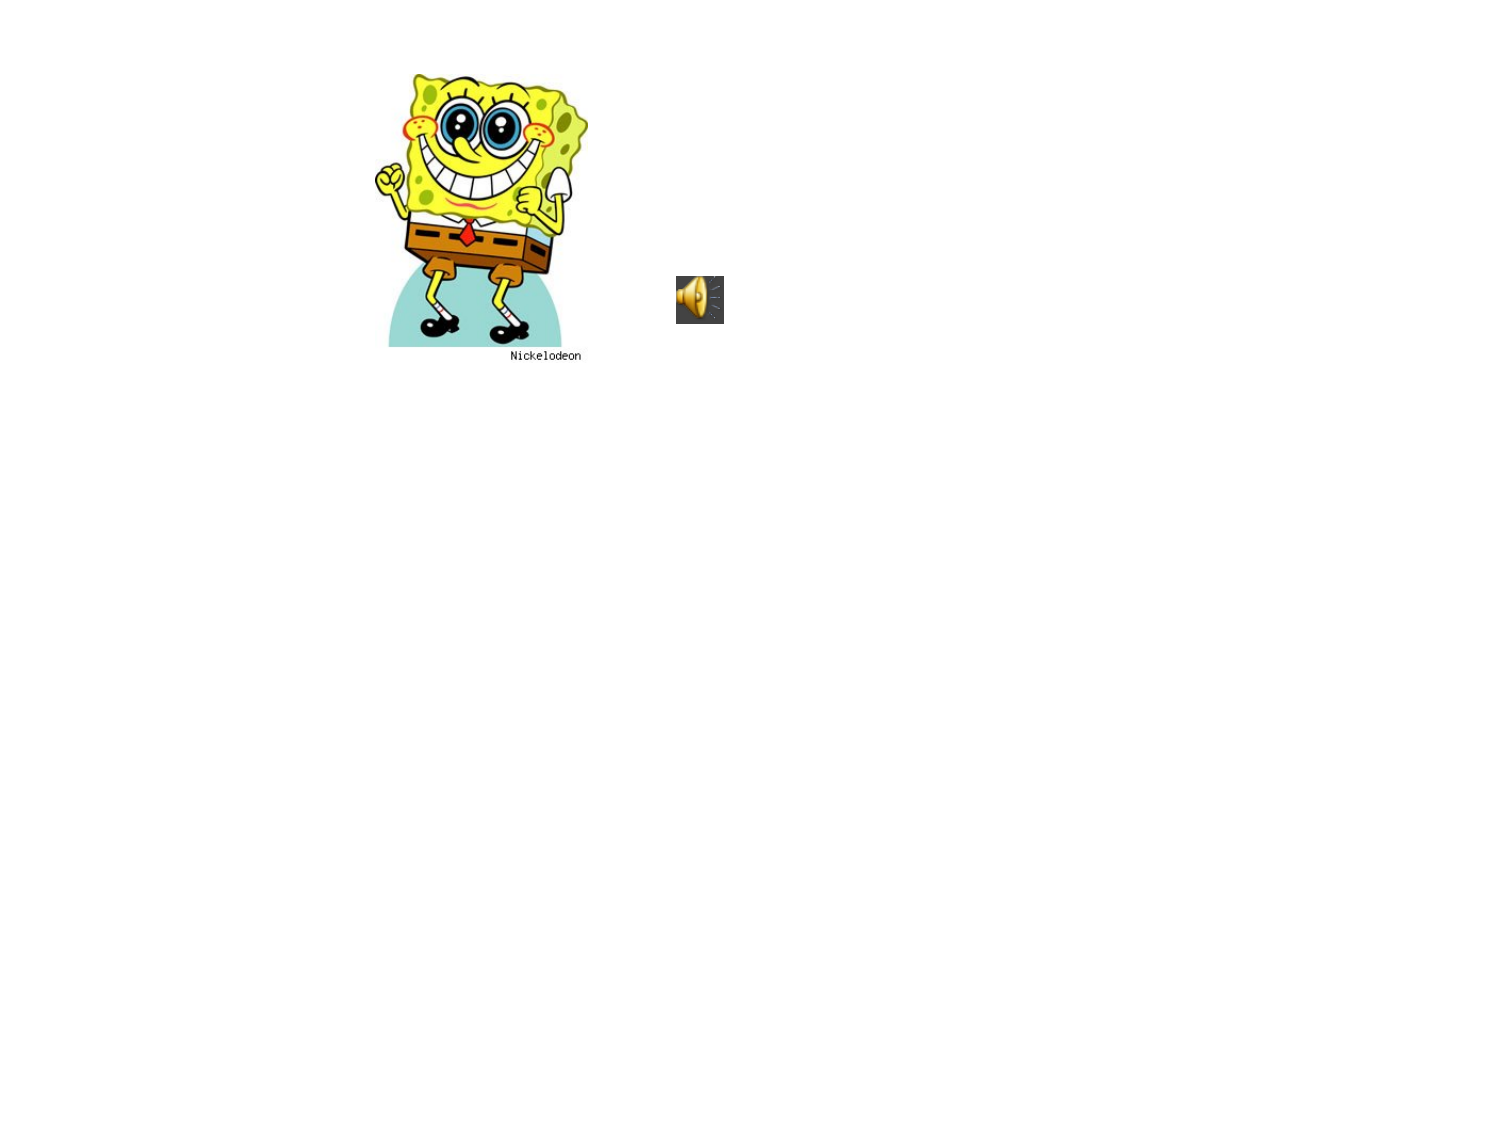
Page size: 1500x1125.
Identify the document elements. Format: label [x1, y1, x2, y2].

picture [674, 274, 726, 326]
picture [374, 74, 588, 364]
